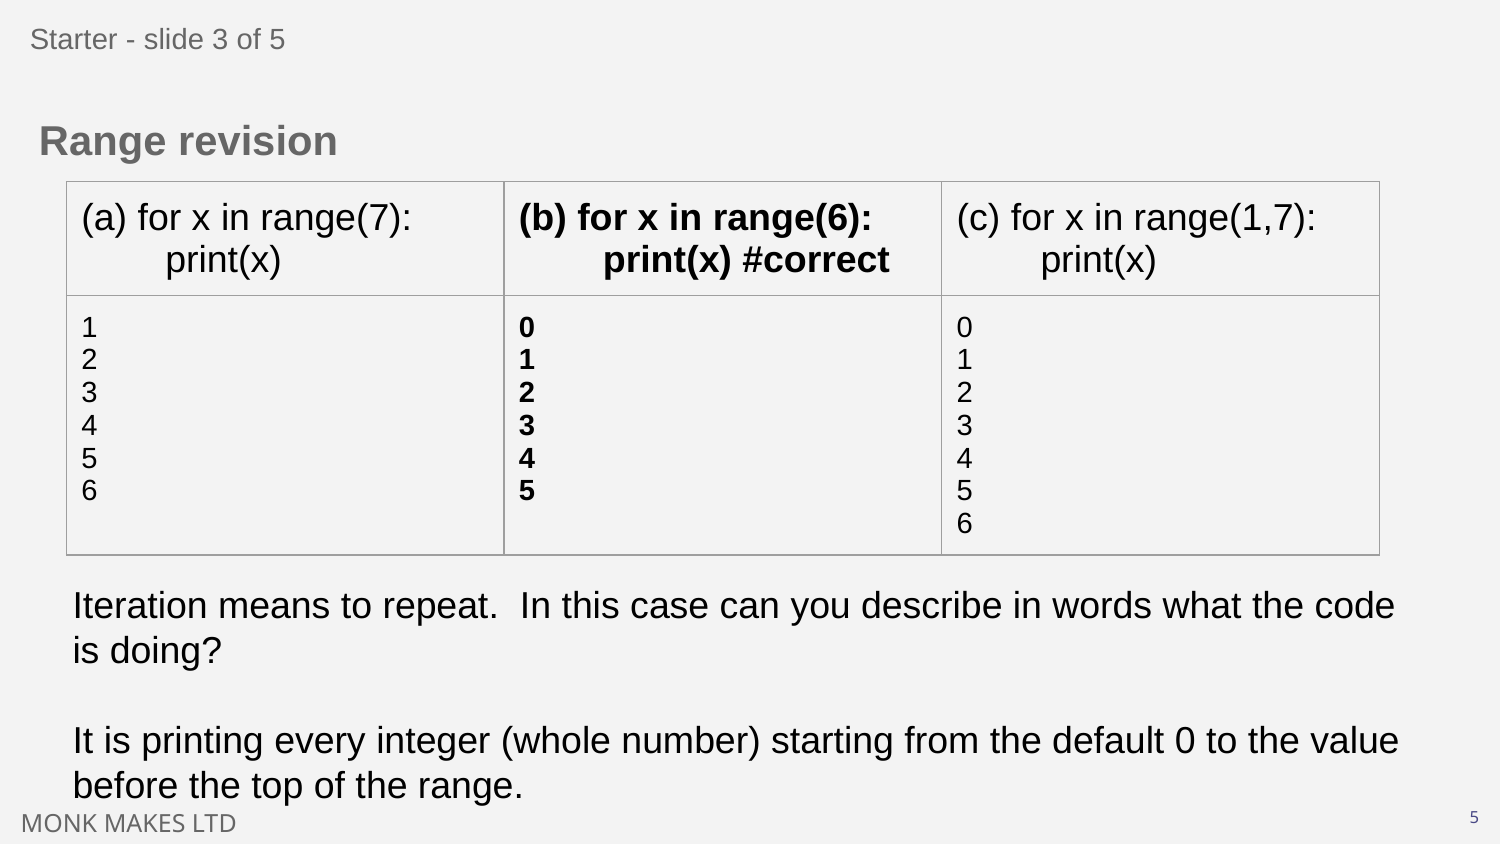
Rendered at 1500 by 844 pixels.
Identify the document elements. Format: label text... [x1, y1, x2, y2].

table_cell 1 2 3 4 5 6 [67, 296, 503, 554]
text_box Iteration means to repeat. In this case can you describe in words what the code is doing? It is printing every integer (whole number) starting from the default 0 to the value before the top of the range. [57, 181, 1443, 808]
table_cell 0 1 2 3 4 5 6 [942, 296, 1379, 554]
table_header (b) for x in range(6): print(x) #correct [505, 182, 941, 295]
table_header (c) for x in range(1,7): print(x) [942, 182, 1379, 295]
slide_number ‹#› [1448, 792, 1500, 844]
subtitle Starter - slide 3 of 5 [14, 0, 1500, 52]
table_cell 0 1 2 3 4 5 [505, 296, 941, 554]
title Range revision [23, 81, 1422, 198]
table_header (a) for x in range(7): print(x) [67, 182, 503, 295]
